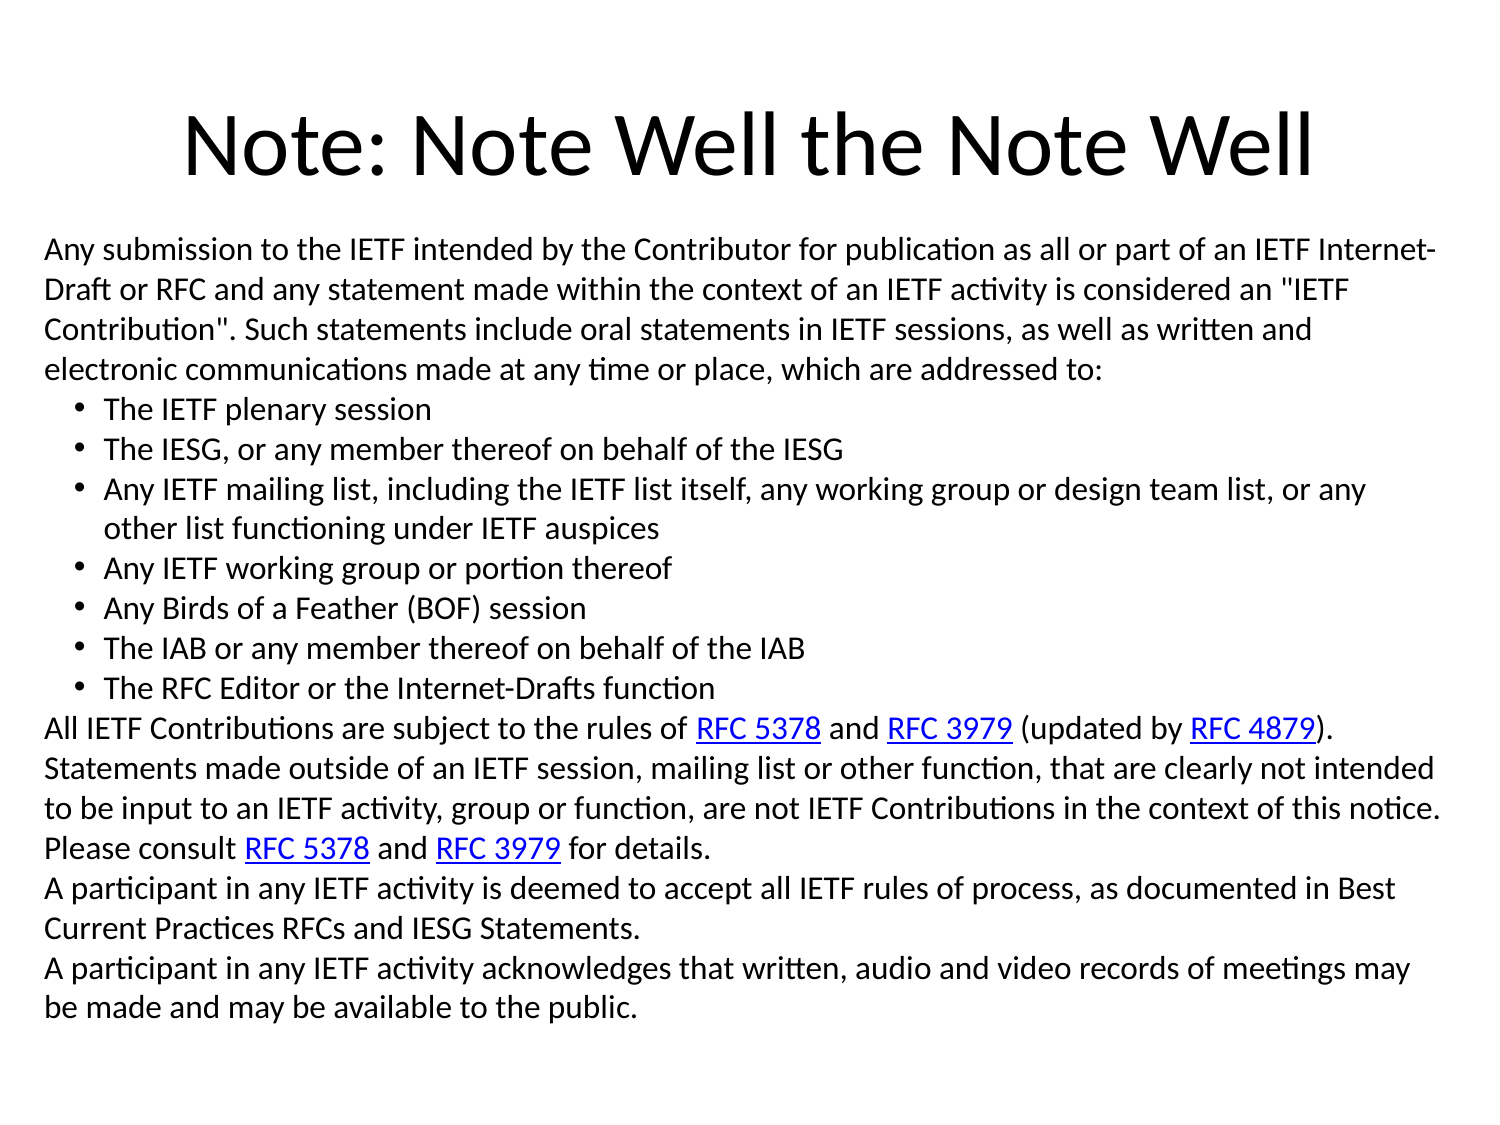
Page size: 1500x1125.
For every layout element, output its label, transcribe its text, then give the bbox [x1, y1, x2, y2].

text_box Any submission to the IETF intended by the Contributor for publication as all or part of an IETF Internet-Draft or RFC and any statement made within the context of an IETF activity is considered an "IETF Contribution". Such statements include oral statements in IETF sessions, as well as written and electronic communications made at any time or place, which are addressed to: The IETF plenary session The IESG, or any member thereof on behalf of the IESG Any IETF mailing list, including the IETF list itself, any working group or design team list, or any other list functioning under IETF auspices Any IETF working group or portion thereof Any Birds of a Feather (BOF) session The IAB or any member thereof on behalf of the IAB The RFC Editor or the Internet-Drafts function All IETF Contributions are subject to the rules of RFC 5378 and RFC 3979 (updated by RFC 4879). Statements made outside of an IETF session, mailing list or other function, that are clearly not intended to be input to an IETF activity, group or function, are not IETF Contributions in the context of this notice. Please consult RFC 5378 and RFC 3979 for details. A participant in any IETF activity is deemed to accept all IETF rules of process, as documented in Best Current Practices RFCs and IESG Statements. A participant in any IETF activity acknowledges that written, audio and video records of meetings may be made and may be available to the public. [29, 219, 1459, 1033]
title Note: Note Well the Note Well [75, 45, 1425, 219]
